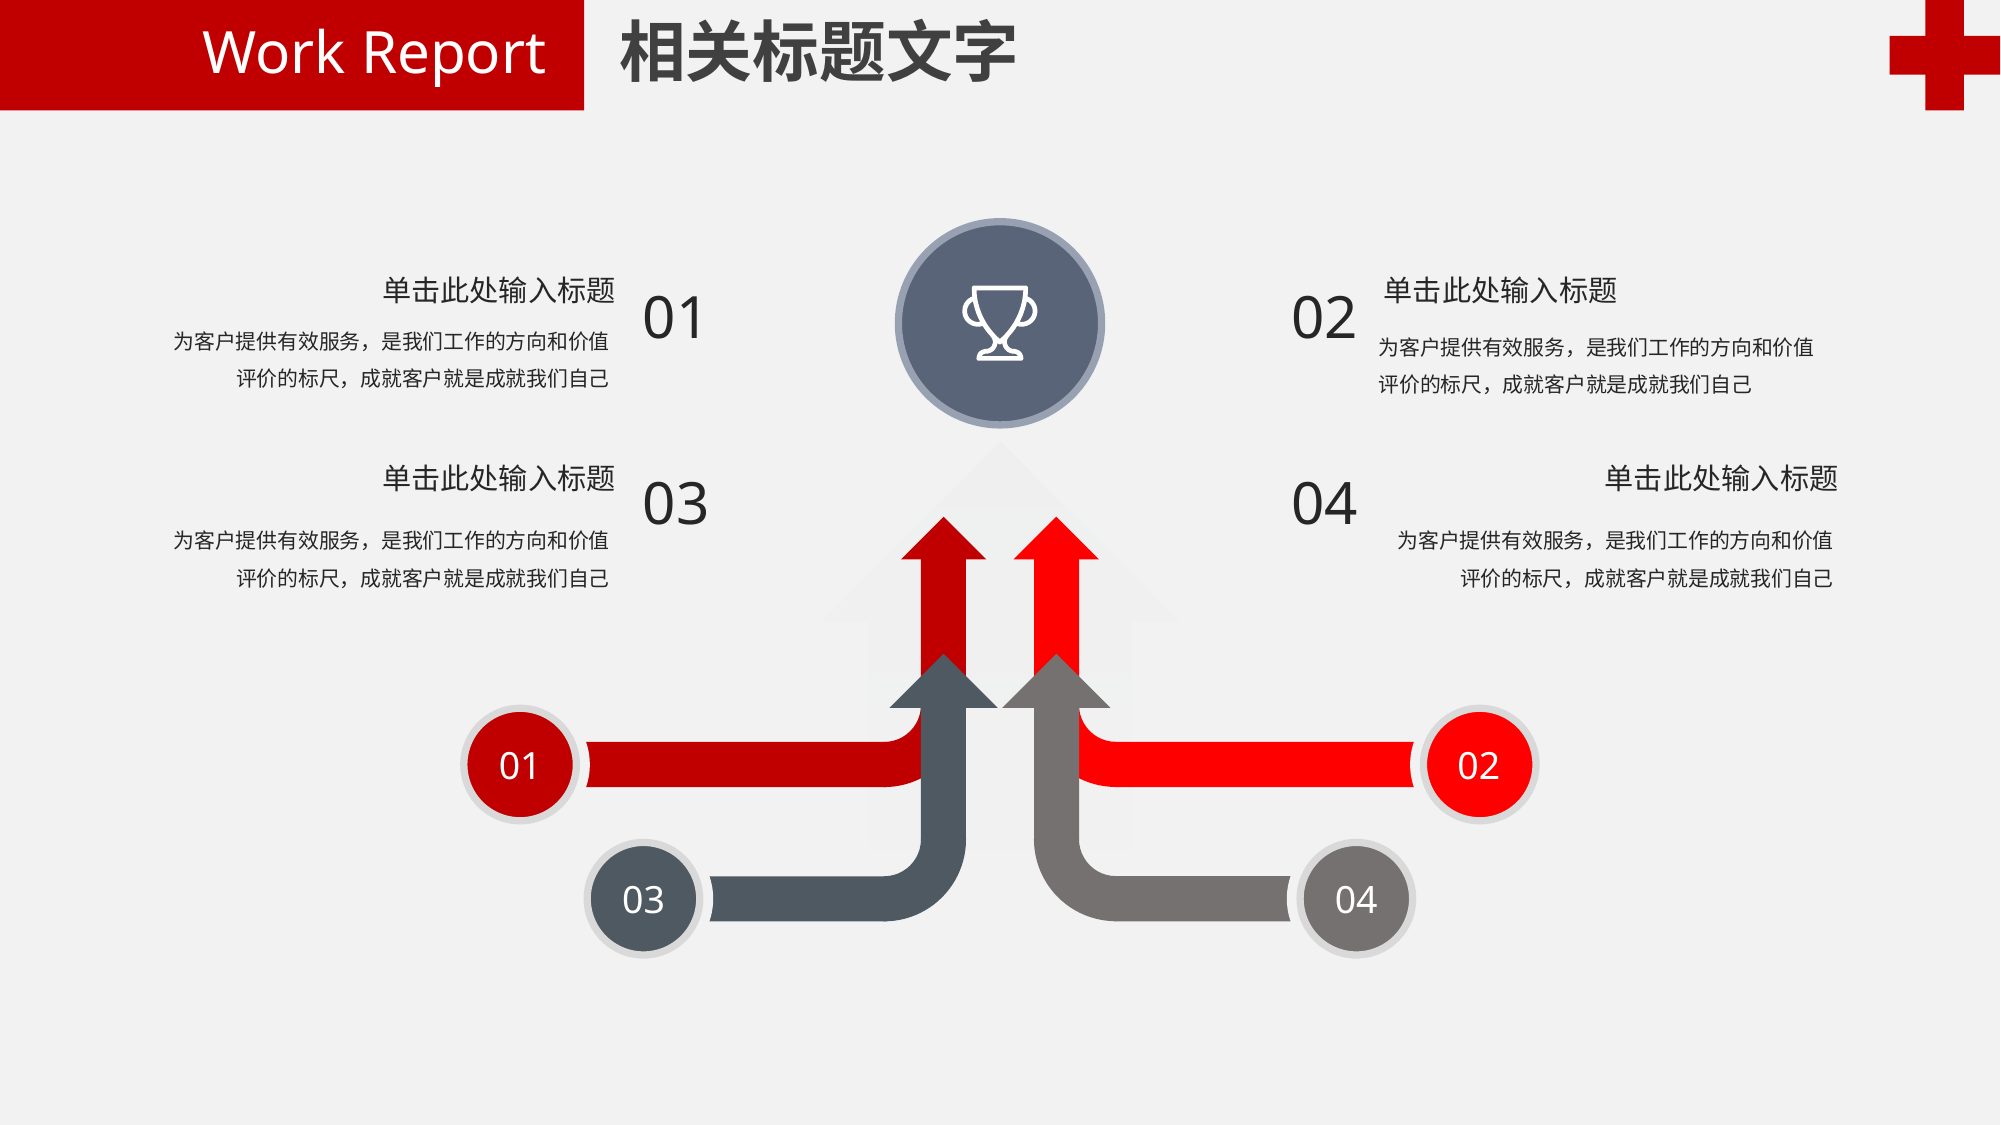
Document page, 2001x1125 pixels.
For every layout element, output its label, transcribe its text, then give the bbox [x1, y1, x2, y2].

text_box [1026, 529, 1497, 788]
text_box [621, 669, 982, 922]
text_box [1410, 694, 1550, 835]
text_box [450, 694, 590, 835]
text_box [139, 265, 724, 400]
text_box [139, 452, 724, 594]
text_box [912, 449, 1088, 903]
text_box Work Report [187, 15, 561, 94]
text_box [1018, 669, 1379, 922]
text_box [1276, 265, 1854, 400]
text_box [1276, 452, 1854, 594]
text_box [573, 829, 714, 969]
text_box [874, 197, 1126, 449]
text_box 相关标题文字 [604, 11, 1286, 98]
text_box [503, 529, 974, 788]
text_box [1286, 829, 1427, 969]
